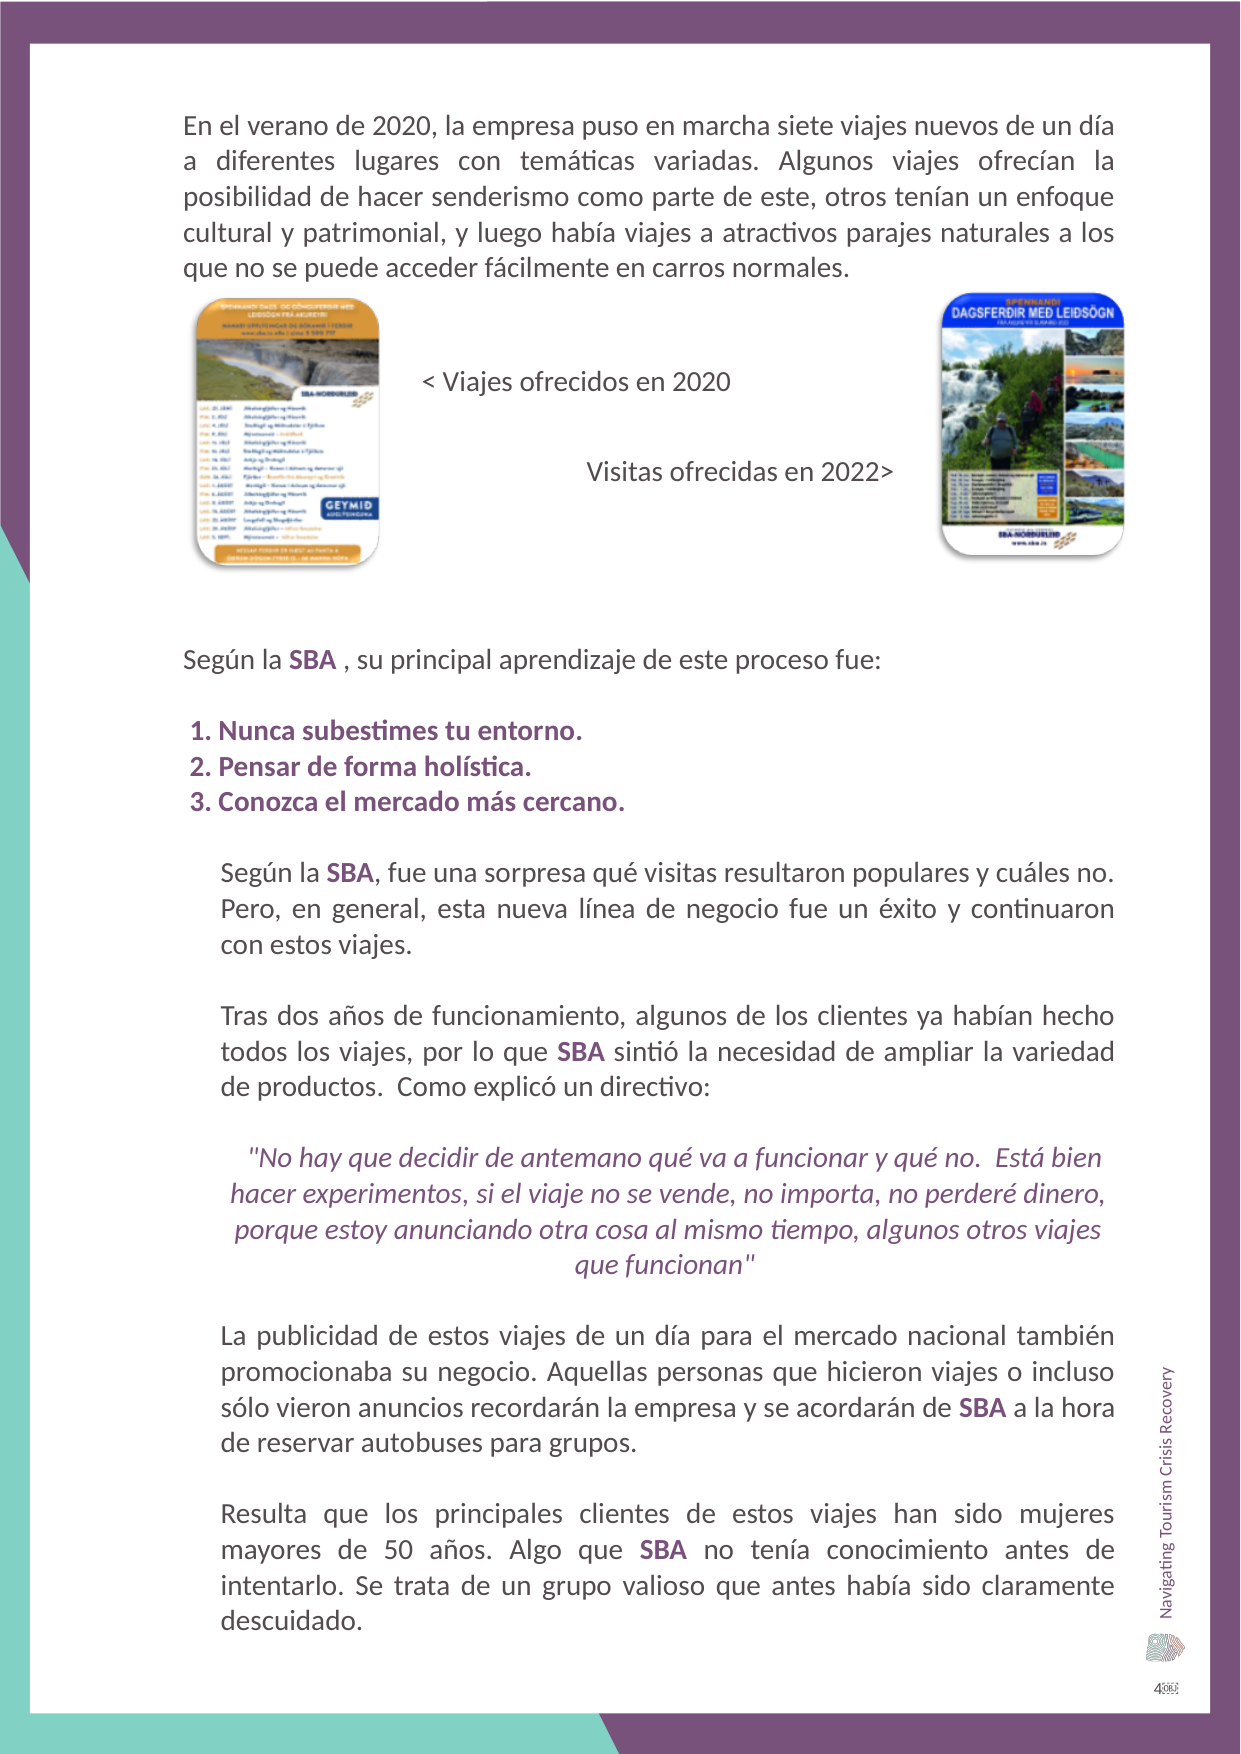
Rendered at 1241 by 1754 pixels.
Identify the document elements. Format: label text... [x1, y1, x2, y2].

picture [184, 290, 386, 579]
list En el verano de 2020, la empresa puso en marcha siete viajes nuevos de un día a diferentes lugares con temáticas variadas. Algunos viajes ofrecían la posibilidad de hacer senderismo como parte de este, otros tenían un enfoque cultural y patrimonial, y luego había viajes a atractivos parajes naturales a los que no se puede acceder fácilmente en carros normales. Según la SBA , su principal aprendizaje de este proceso fue: 1. Nunca subestimes tu entorno. 2. Pensar de forma holística. 3. Conozca el mercado más cercano. Según la SBA, fue una sorpresa qué visitas resultaron populares y cuáles no. Pero, en general, esta nueva línea de negocio fue un éxito y continuaron con estos viajes. Tras dos años de funcionamiento, algunos de los clientes ya habían hecho todos los viajes, por lo que SBA sintió la necesidad de ampliar la variedad de productos. Como explicó un directivo: "No hay que decidir de antemano qué va a funcionar y qué no. Está bien hacer experimentos, si el viaje no se vende, no importa, no perderé dinero, porque estoy anunciando otra cosa al mismo tiempo, algunos otros viajes que funcionan" La publicidad de estos viajes de un día para el mercado nacional también promocionaba su negocio. Aquellas personas que hicieron viajes o incluso sólo vieron anuncios recordarán la empresa y se acordarán de SBA a la hora de reservar autobuses para grupos. Resulta que los principales clientes de estos viajes han sido mujeres mayores de 50 años. Algo que SBA no tenía conocimiento antes de intentarlo. Se trata de un grupo valioso que antes había sido claramente descuidado. [168, 97, 1131, 1703]
picture [1142, 1631, 1189, 1667]
text_box < Viajes ofrecidos en 2020 [407, 354, 747, 405]
text_box Visitas ofrecidas en 2022> [571, 444, 916, 495]
picture [929, 286, 1131, 570]
